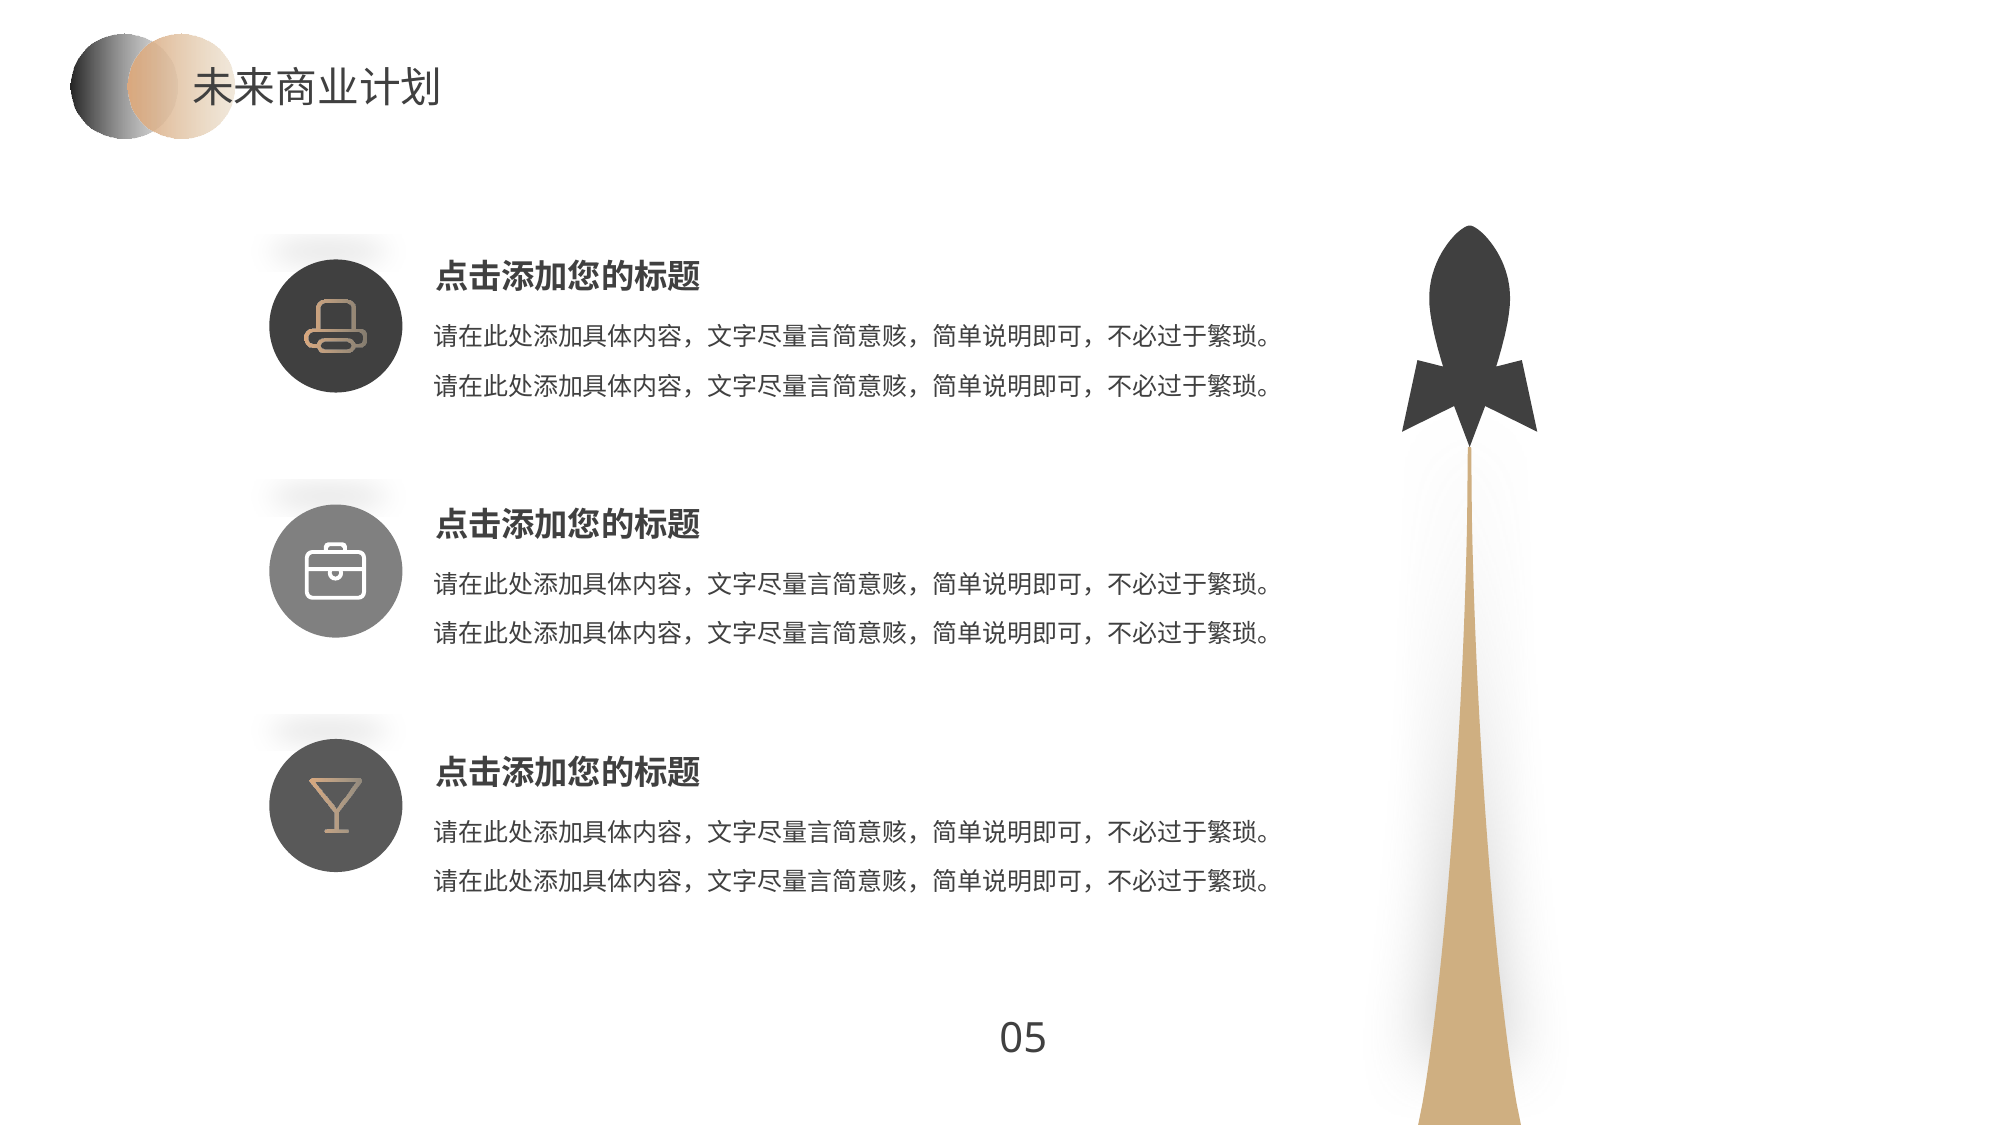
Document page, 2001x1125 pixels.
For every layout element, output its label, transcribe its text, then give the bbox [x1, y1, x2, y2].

text_box 请在此处添加具体内容，文字尽量言简意赅，简单说明即可，不必过于繁琐。 请在此处添加具体内容，文字尽量言简意赅，简单说明即可，不必过于繁琐。 [418, 793, 1331, 954]
text_box 点击添加您的标题 [420, 743, 716, 793]
text_box [304, 542, 367, 600]
text_box 点击添加您的标题 [420, 247, 716, 297]
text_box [1401, 225, 1538, 1125]
text_box [304, 299, 367, 353]
text_box [268, 737, 404, 874]
text_box 请在此处添加具体内容，文字尽量言简意赅，简单说明即可，不必过于繁琐。 请在此处添加具体内容，文字尽量言简意赅，简单说明即可，不必过于繁琐。 [418, 297, 1331, 458]
text_box 05 [984, 1003, 1077, 1069]
text_box 未来商业计划 [177, 53, 712, 118]
text_box [69, 32, 152, 140]
text_box 请在此处添加具体内容，文字尽量言简意赅，简单说明即可，不必过于繁琐。 请在此处添加具体内容，文字尽量言简意赅，简单说明即可，不必过于繁琐。 [418, 545, 1331, 706]
text_box 点击添加您的标题 [420, 495, 716, 545]
text_box [268, 258, 404, 394]
text_box [126, 32, 225, 140]
text_box [310, 778, 362, 833]
text_box [268, 503, 404, 639]
